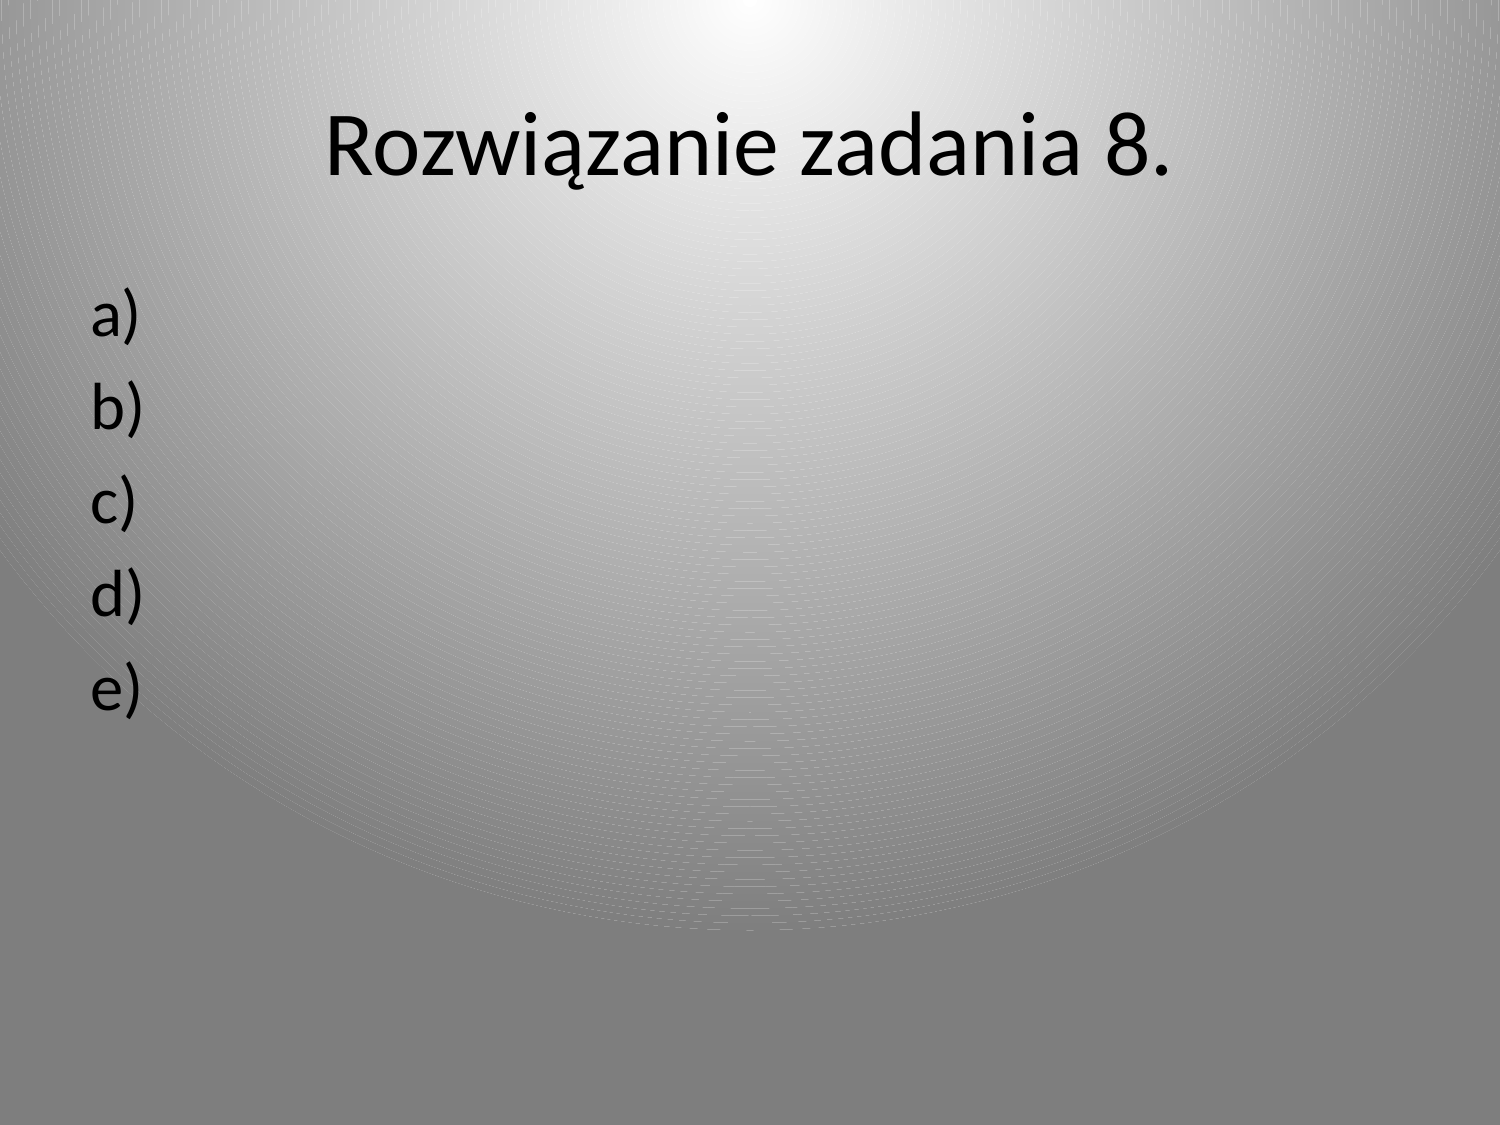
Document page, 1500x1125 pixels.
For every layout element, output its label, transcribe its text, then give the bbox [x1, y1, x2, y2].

title Rozwiązanie zadania 8. [75, 45, 1425, 233]
